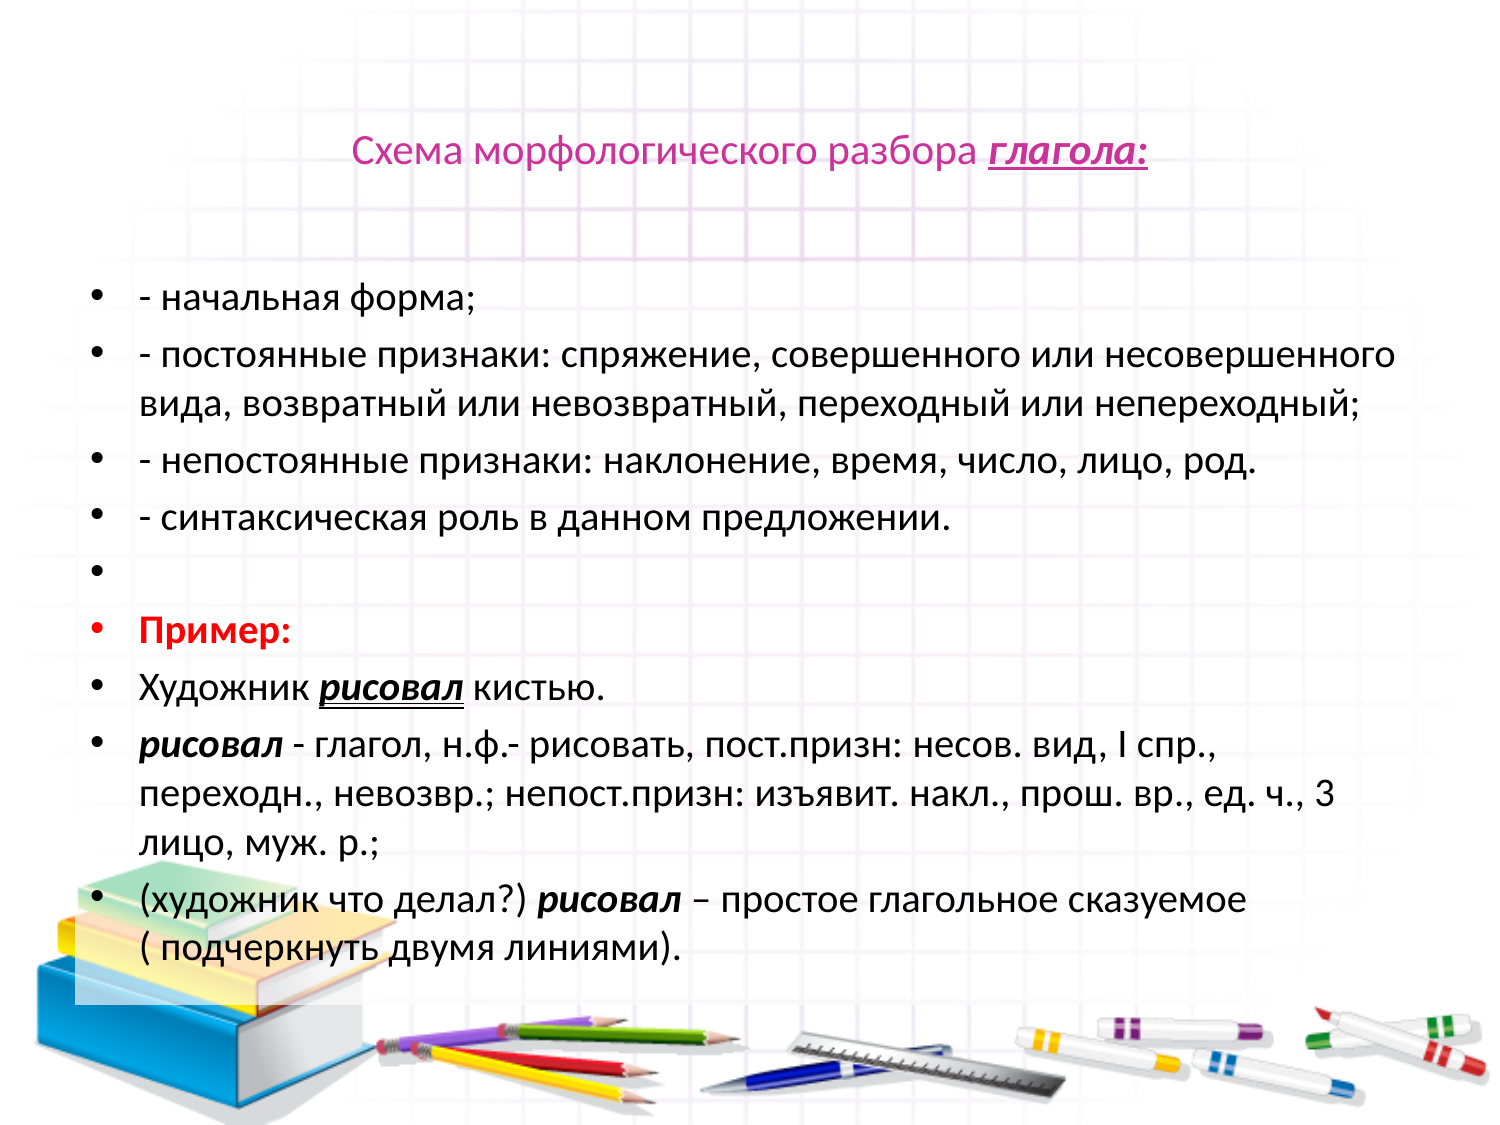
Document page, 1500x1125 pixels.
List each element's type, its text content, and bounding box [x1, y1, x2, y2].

picture [0, 0, 1500, 1125]
title Схема морфологического разбора глагола: [75, 113, 1425, 233]
list - начальная форма; - постоянные признаки: спряжение, совершенного или несовершенного вида, возвратный или невозвратный, переходный или непереходный; - непостоянные признаки: наклонение, время, число, лицо, род. - синтаксическая роль в данном предложении. Пример: Художник рисовал кистью. рисовал - глагол, н.ф.- рисовать, пост.призн: несов. вид, I спр., переходн., невозвр.; непост.призн: изъявит. накл., прош. вр., ед. ч., 3 лицо, муж. р.; (художник что делал?) рисовал – простое глагольное сказуемое ( подчеркнуть двумя линиями). [75, 262, 1425, 1005]
